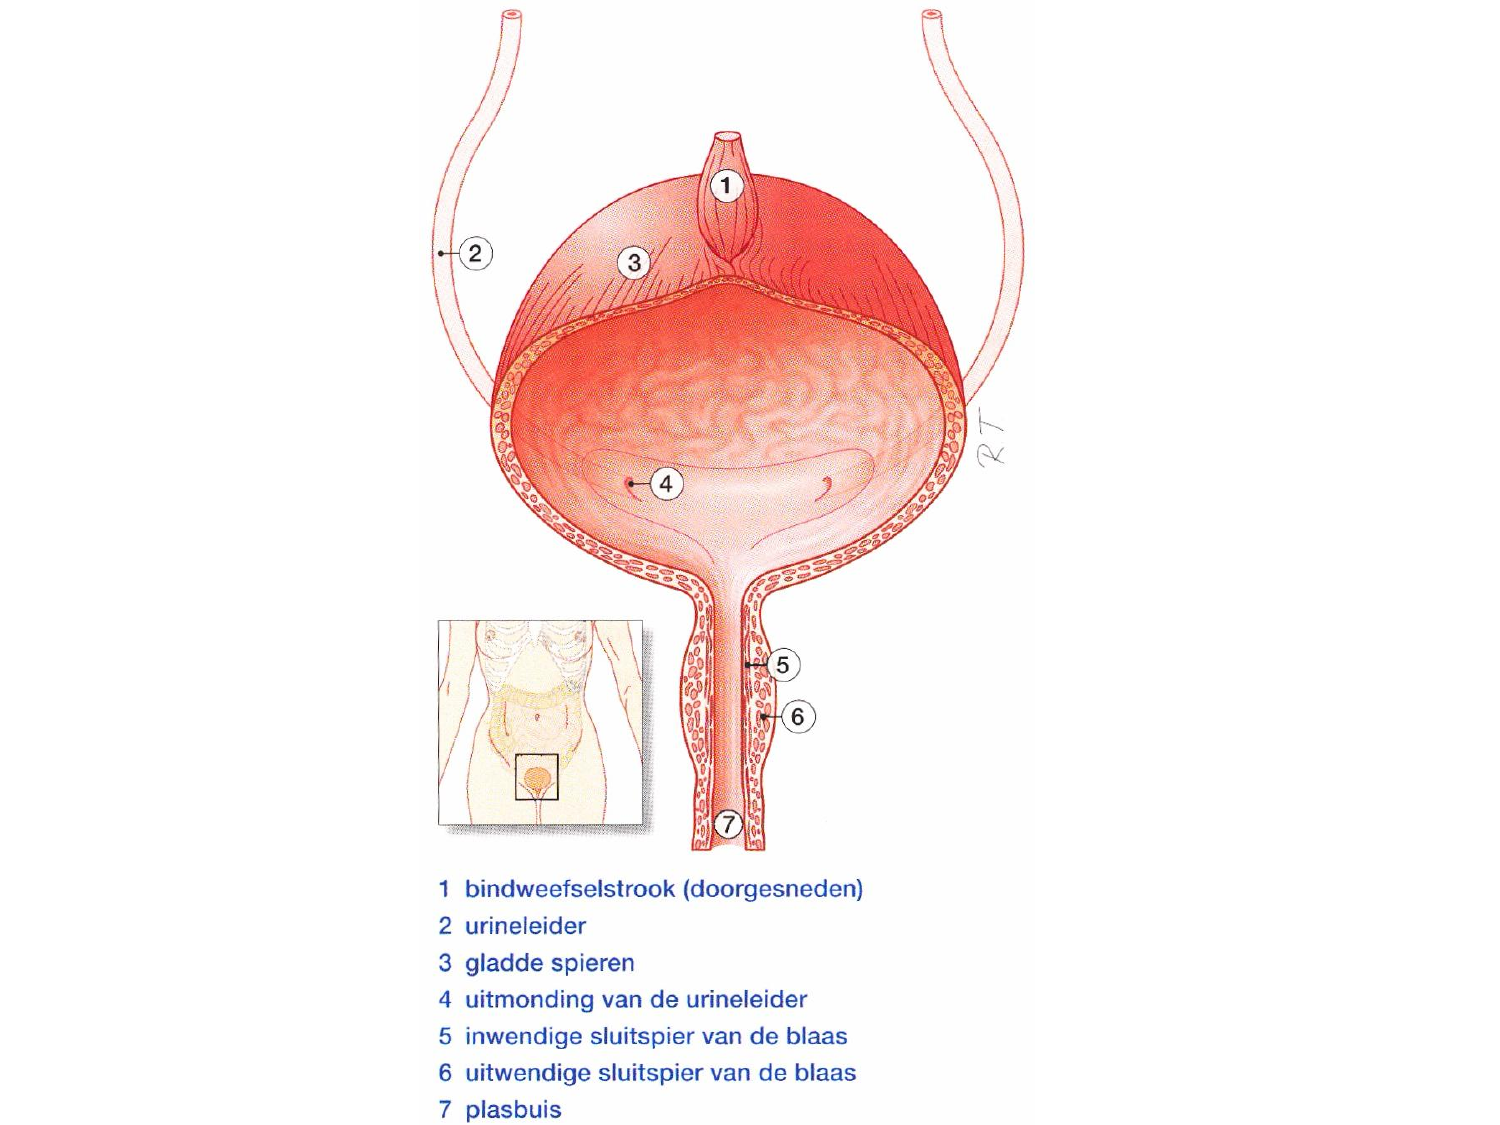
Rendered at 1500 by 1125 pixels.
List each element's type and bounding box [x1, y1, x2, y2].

picture [419, 0, 1036, 1125]
